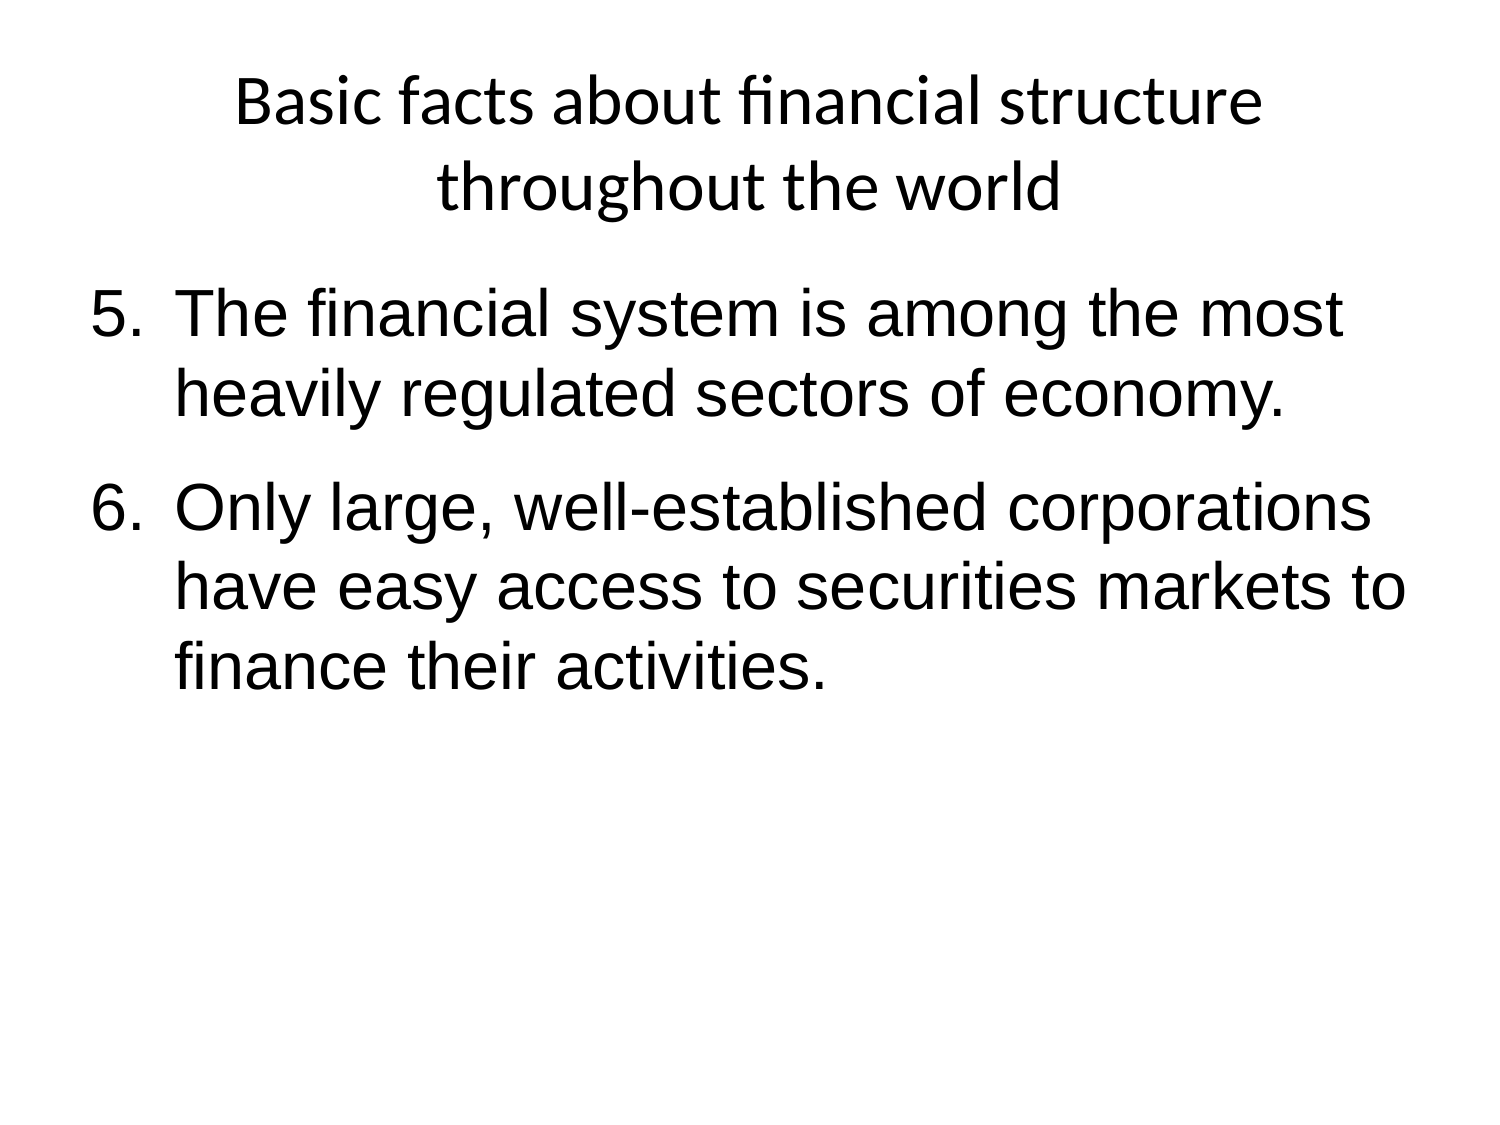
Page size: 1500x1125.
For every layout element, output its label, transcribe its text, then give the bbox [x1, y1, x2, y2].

list The financial system is among the most heavily regulated sectors of economy. Only large, well-established corporations have easy access to securities markets to finance their activities. [75, 262, 1425, 1005]
title Basic facts about financial structure throughout the world [75, 45, 1425, 233]
